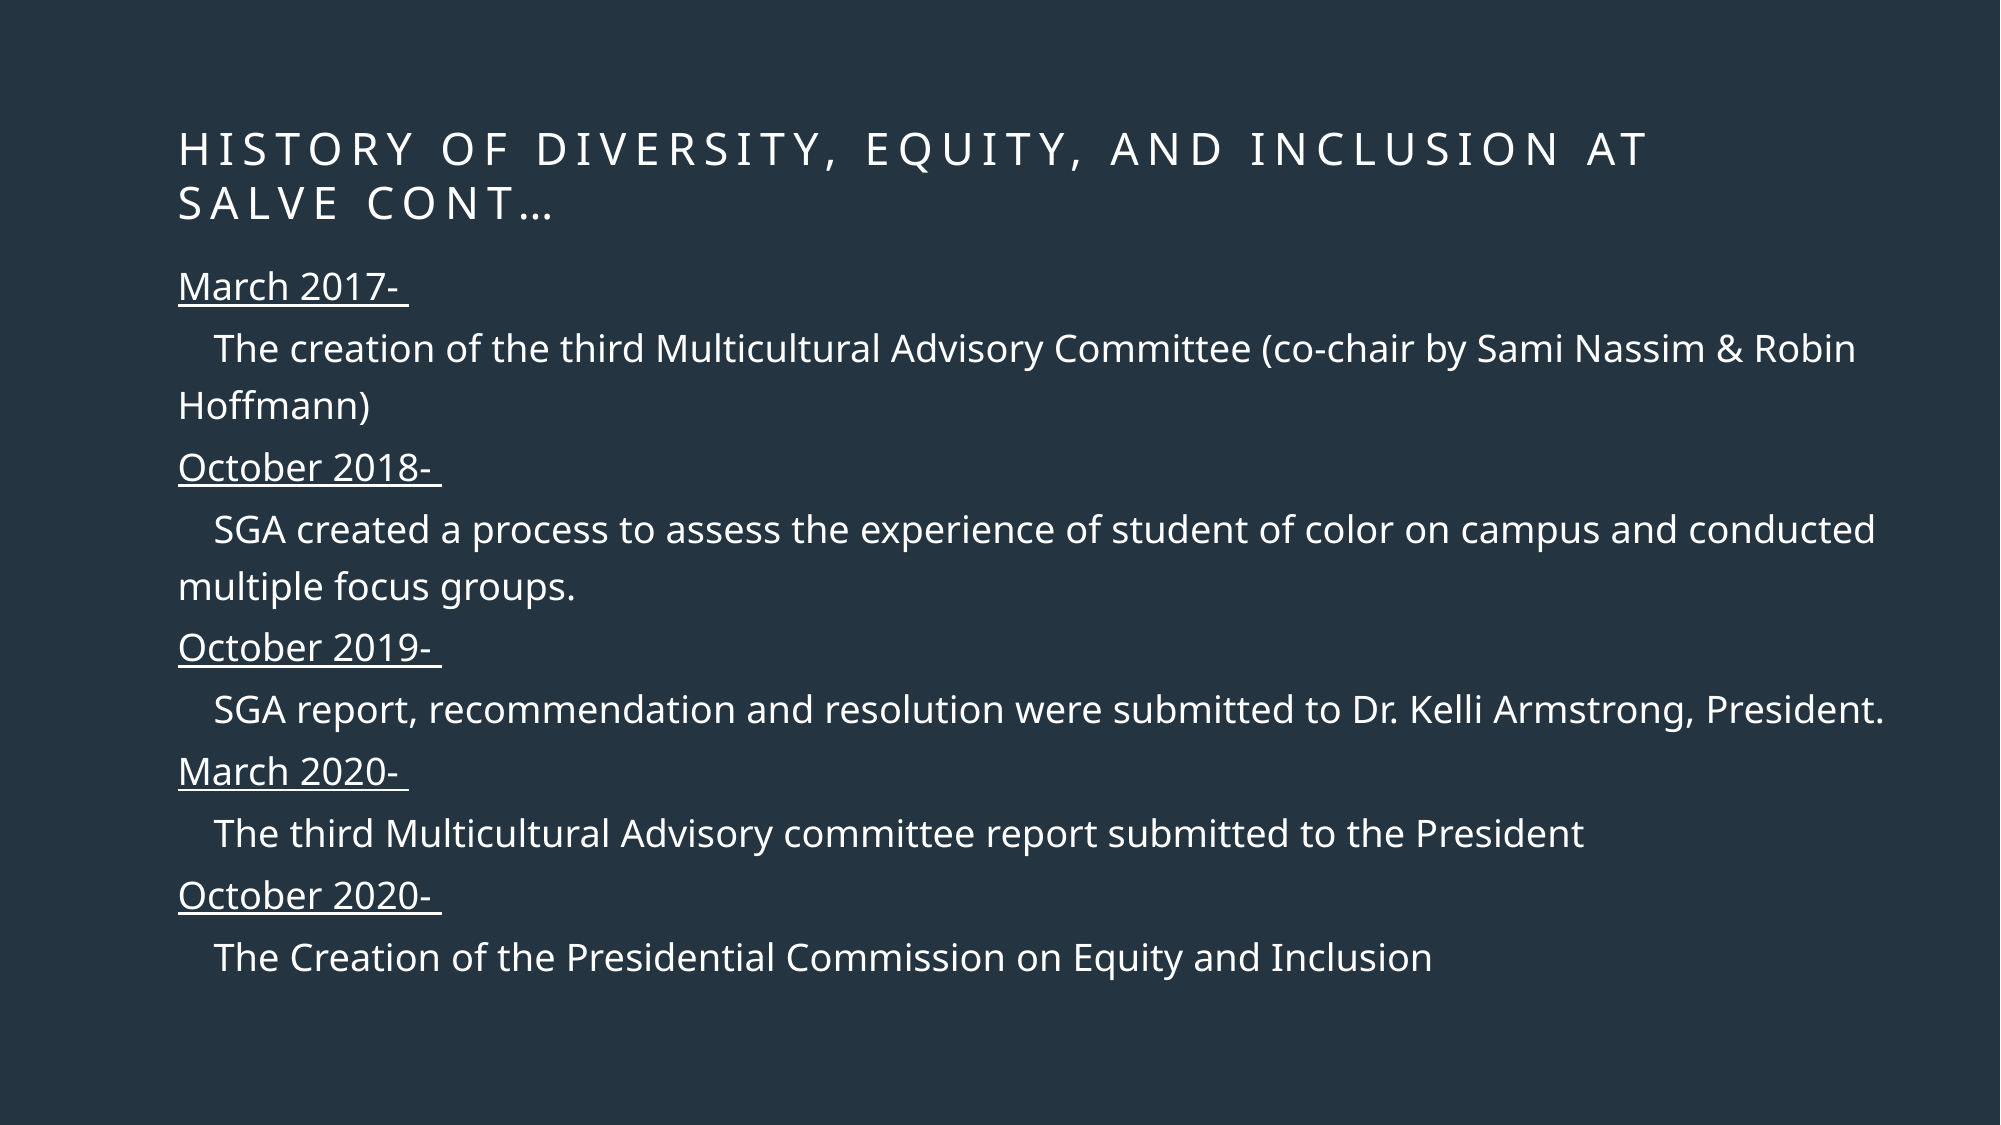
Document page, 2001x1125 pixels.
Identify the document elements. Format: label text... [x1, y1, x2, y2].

list March 2017- The creation of the third Multicultural Advisory Committee (co-chair by Sami Nassim & Robin Hoffmann) October 2018- SGA created a process to assess the experience of student of color on campus and conducted multiple focus groups. October 2019- SGA report, recommendation and resolution were submitted to Dr. Kelli Armstrong, President. March 2020- The third Multicultural Advisory committee report submitted to the President October 2020- The Creation of the Presidential Commission on Equity and Inclusion [177, 251, 1974, 1004]
title History of Diversity, Equity, and Inclusion at Salve Cont… [177, 121, 1823, 229]
